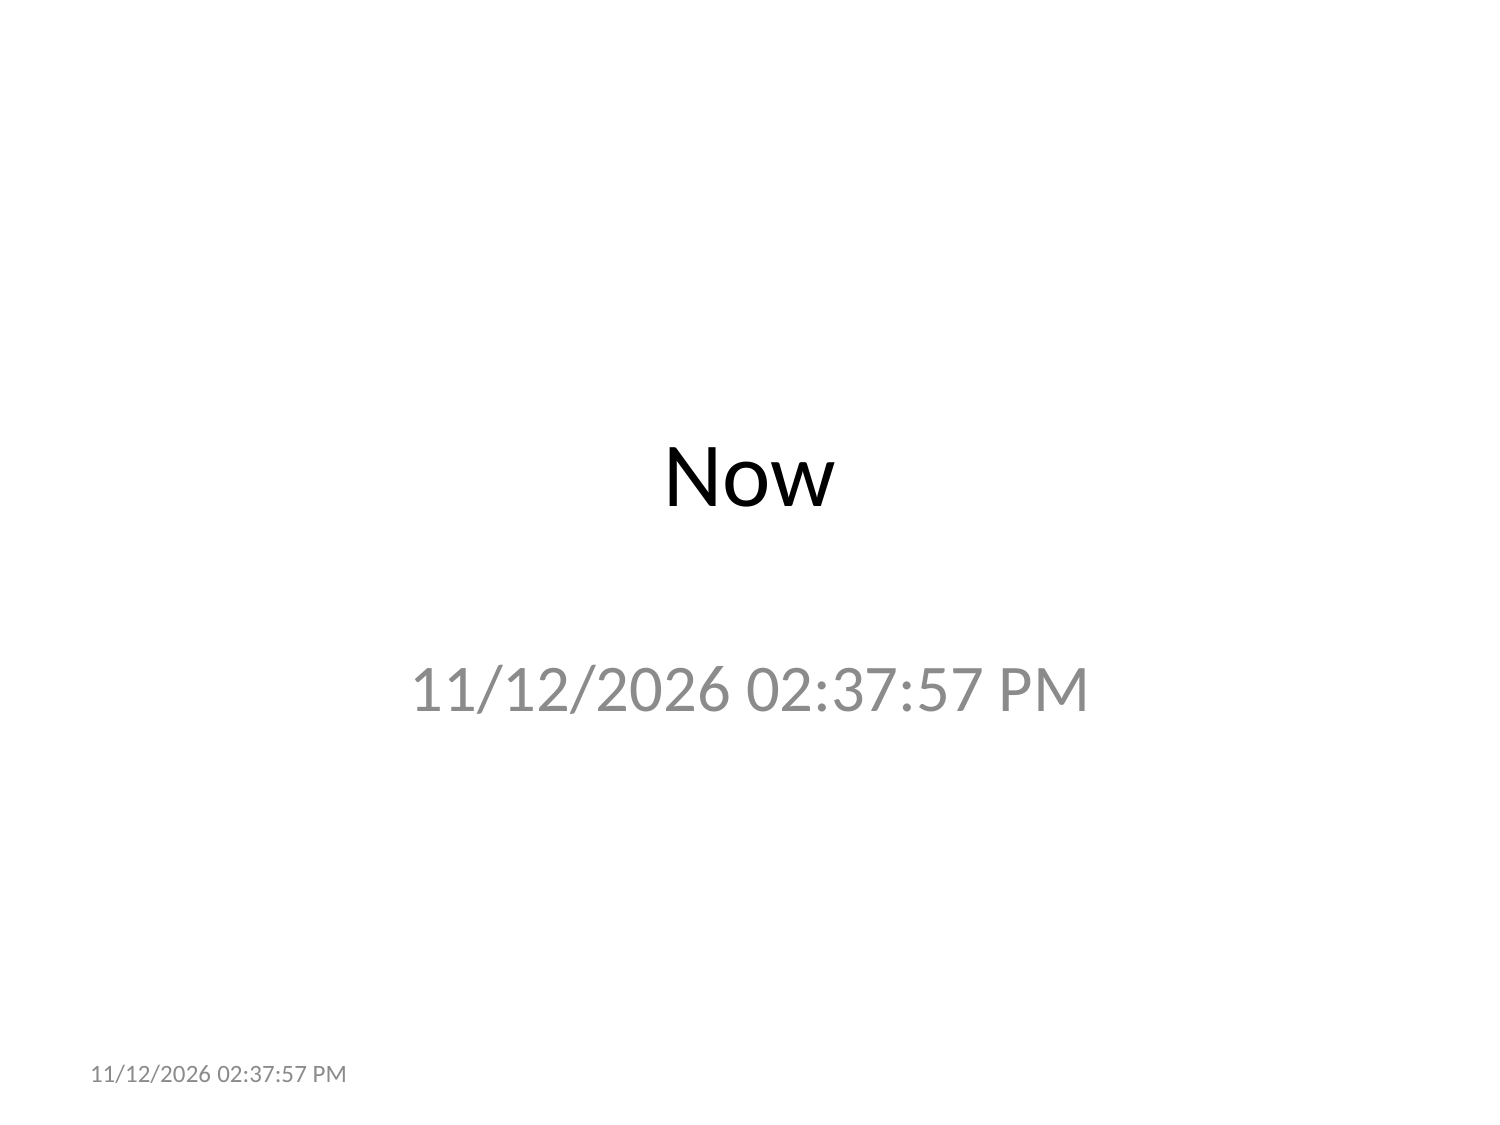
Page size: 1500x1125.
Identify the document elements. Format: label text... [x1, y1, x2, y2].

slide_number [75, 1042, 425, 1103]
title Now [112, 349, 1388, 591]
subtitle 2011-12-19 10:20:04 AM [225, 637, 1275, 925]
